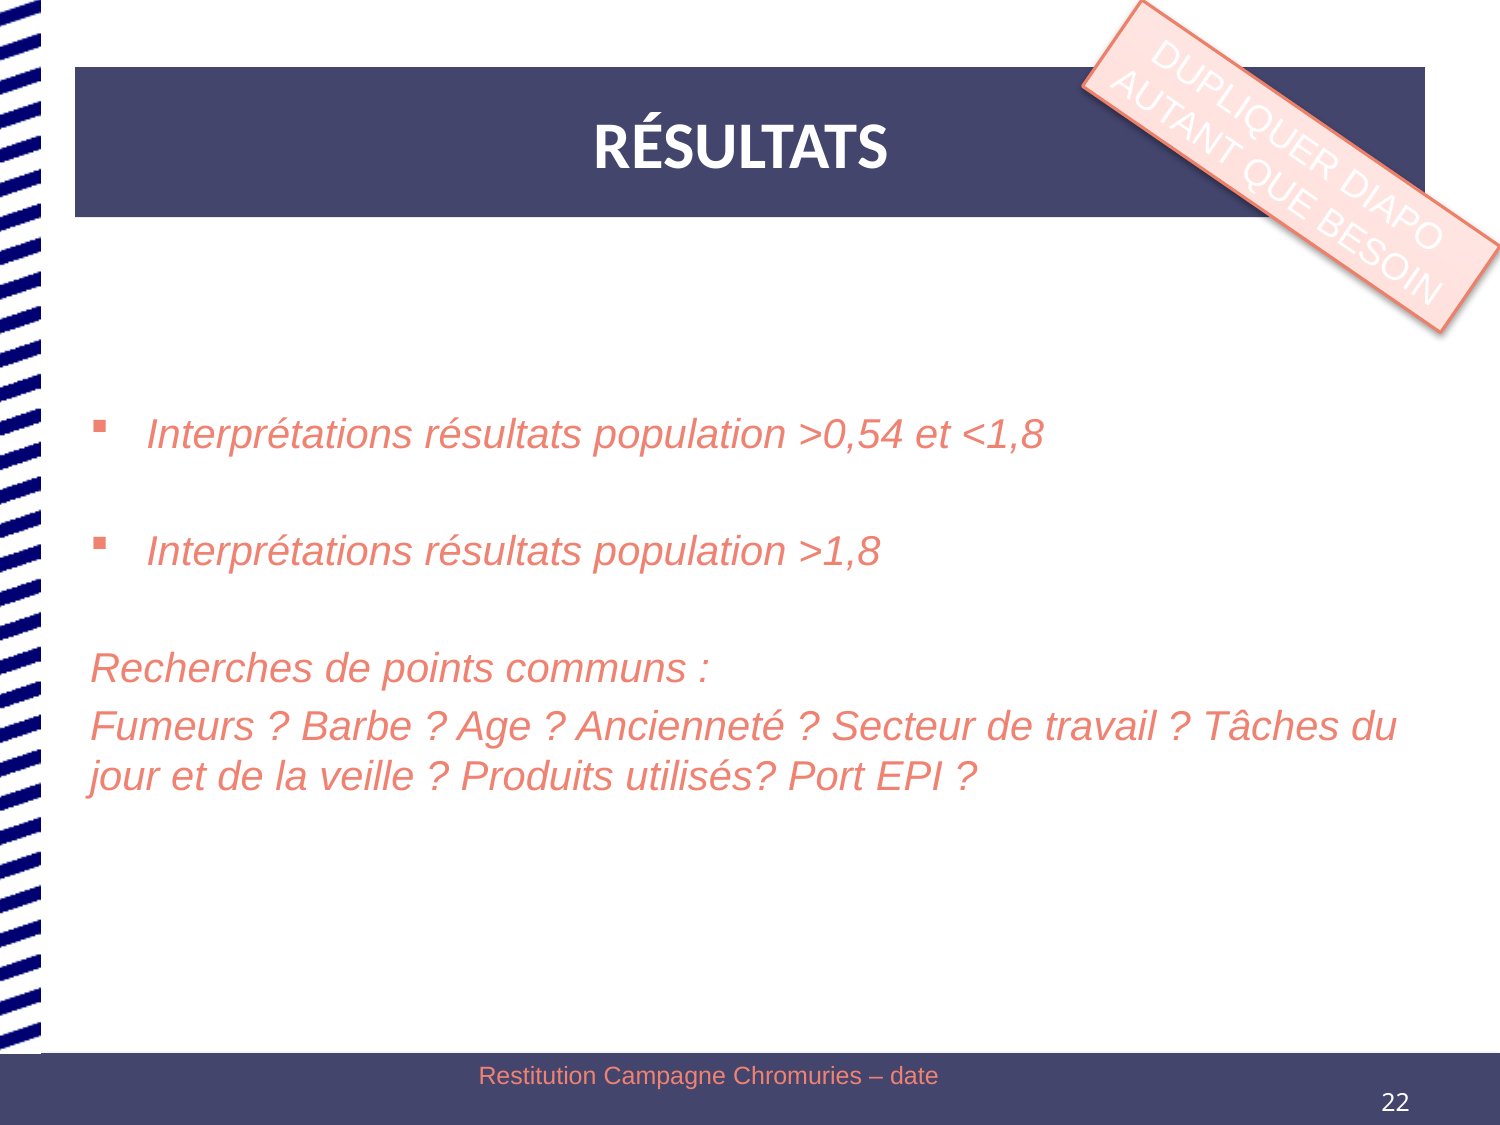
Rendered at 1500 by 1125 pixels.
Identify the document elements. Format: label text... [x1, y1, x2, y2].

picture [0, 0, 41, 1054]
footer Restitution Campagne Chromuries – date [456, 1044, 963, 1105]
slide_number 22 [1074, 1073, 1425, 1125]
title résultats [75, 67, 1260, 218]
list Interprétations résultats population >0,54 et <1,8 Interprétations résultats population >1,8 Recherches de points communs : Fumeurs ? Barbe ? Age ? Ancienneté ? Secteur de travail ? Tâches du jour et de la veille ? Produits utilisés? Port EPI ? [75, 251, 1425, 1013]
text_box DUPLIQUER DIAPO AUTANT QUE BESOIN [1081, 0, 1500, 334]
title résultats [1246, 67, 1425, 190]
